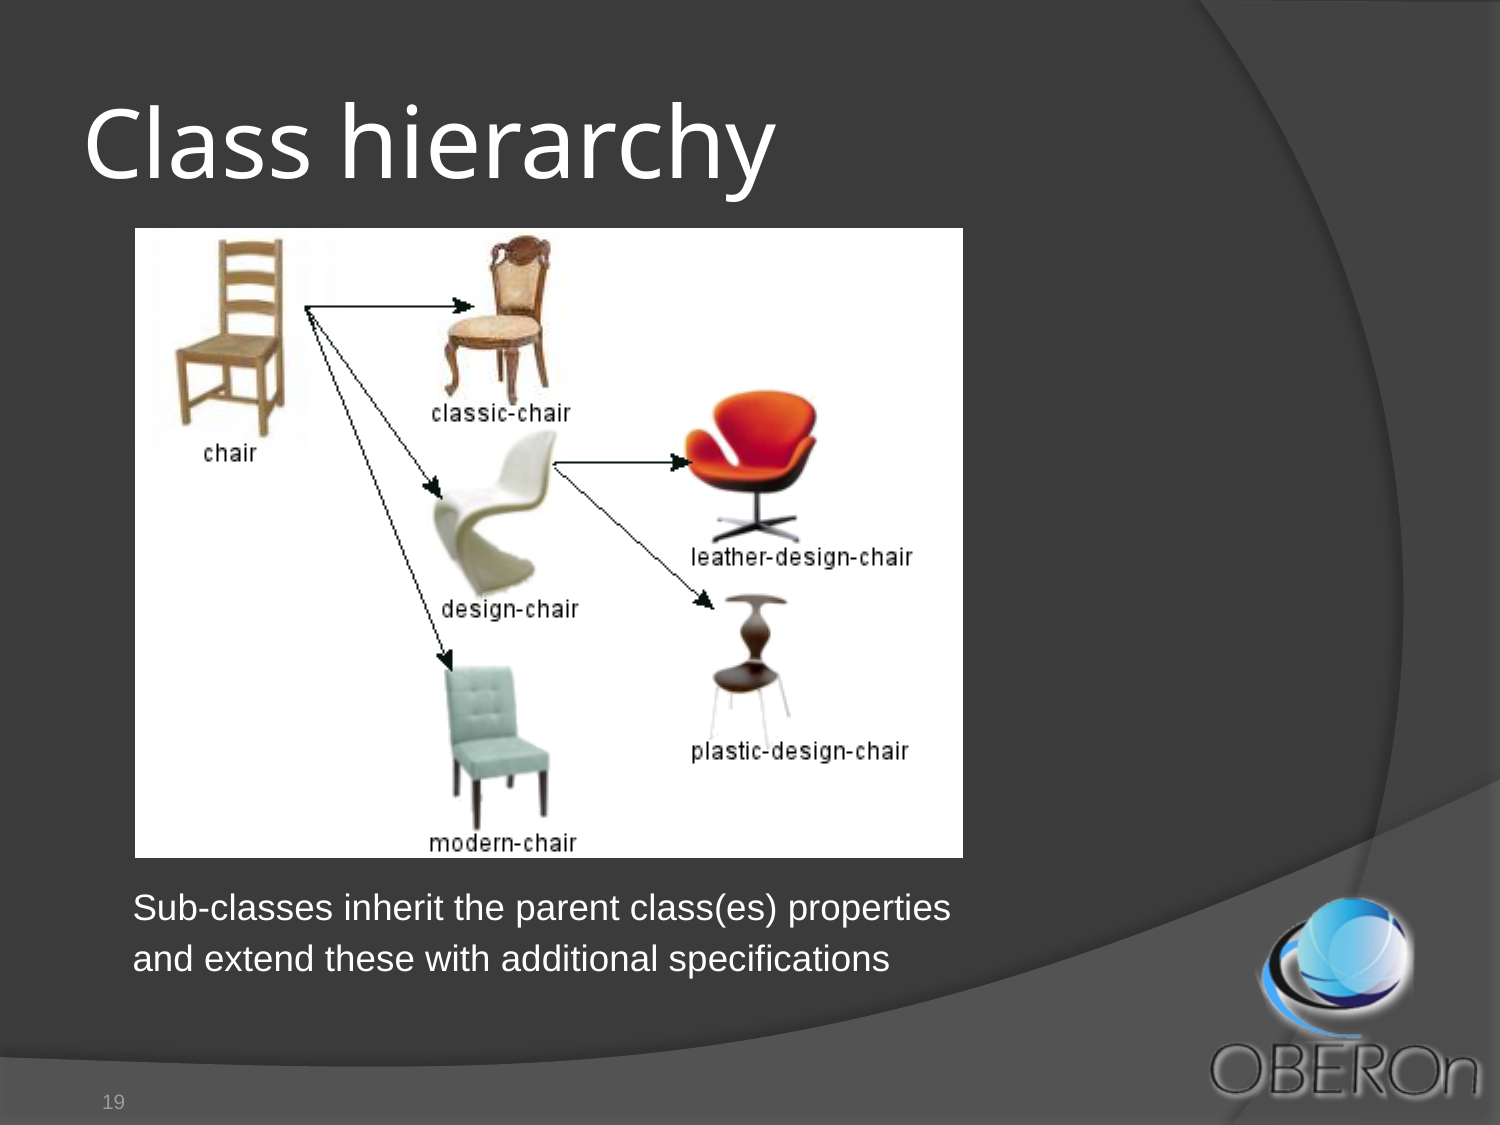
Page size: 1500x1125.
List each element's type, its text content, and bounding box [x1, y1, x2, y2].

picture [134, 227, 963, 858]
picture [1198, 892, 1489, 1105]
title Class hierarchy [75, 45, 1341, 233]
slide_number 19 [0, 1053, 125, 1114]
list Sub-classes inherit the parent class(es) properties and extend these with additional specifications [112, 876, 1046, 988]
